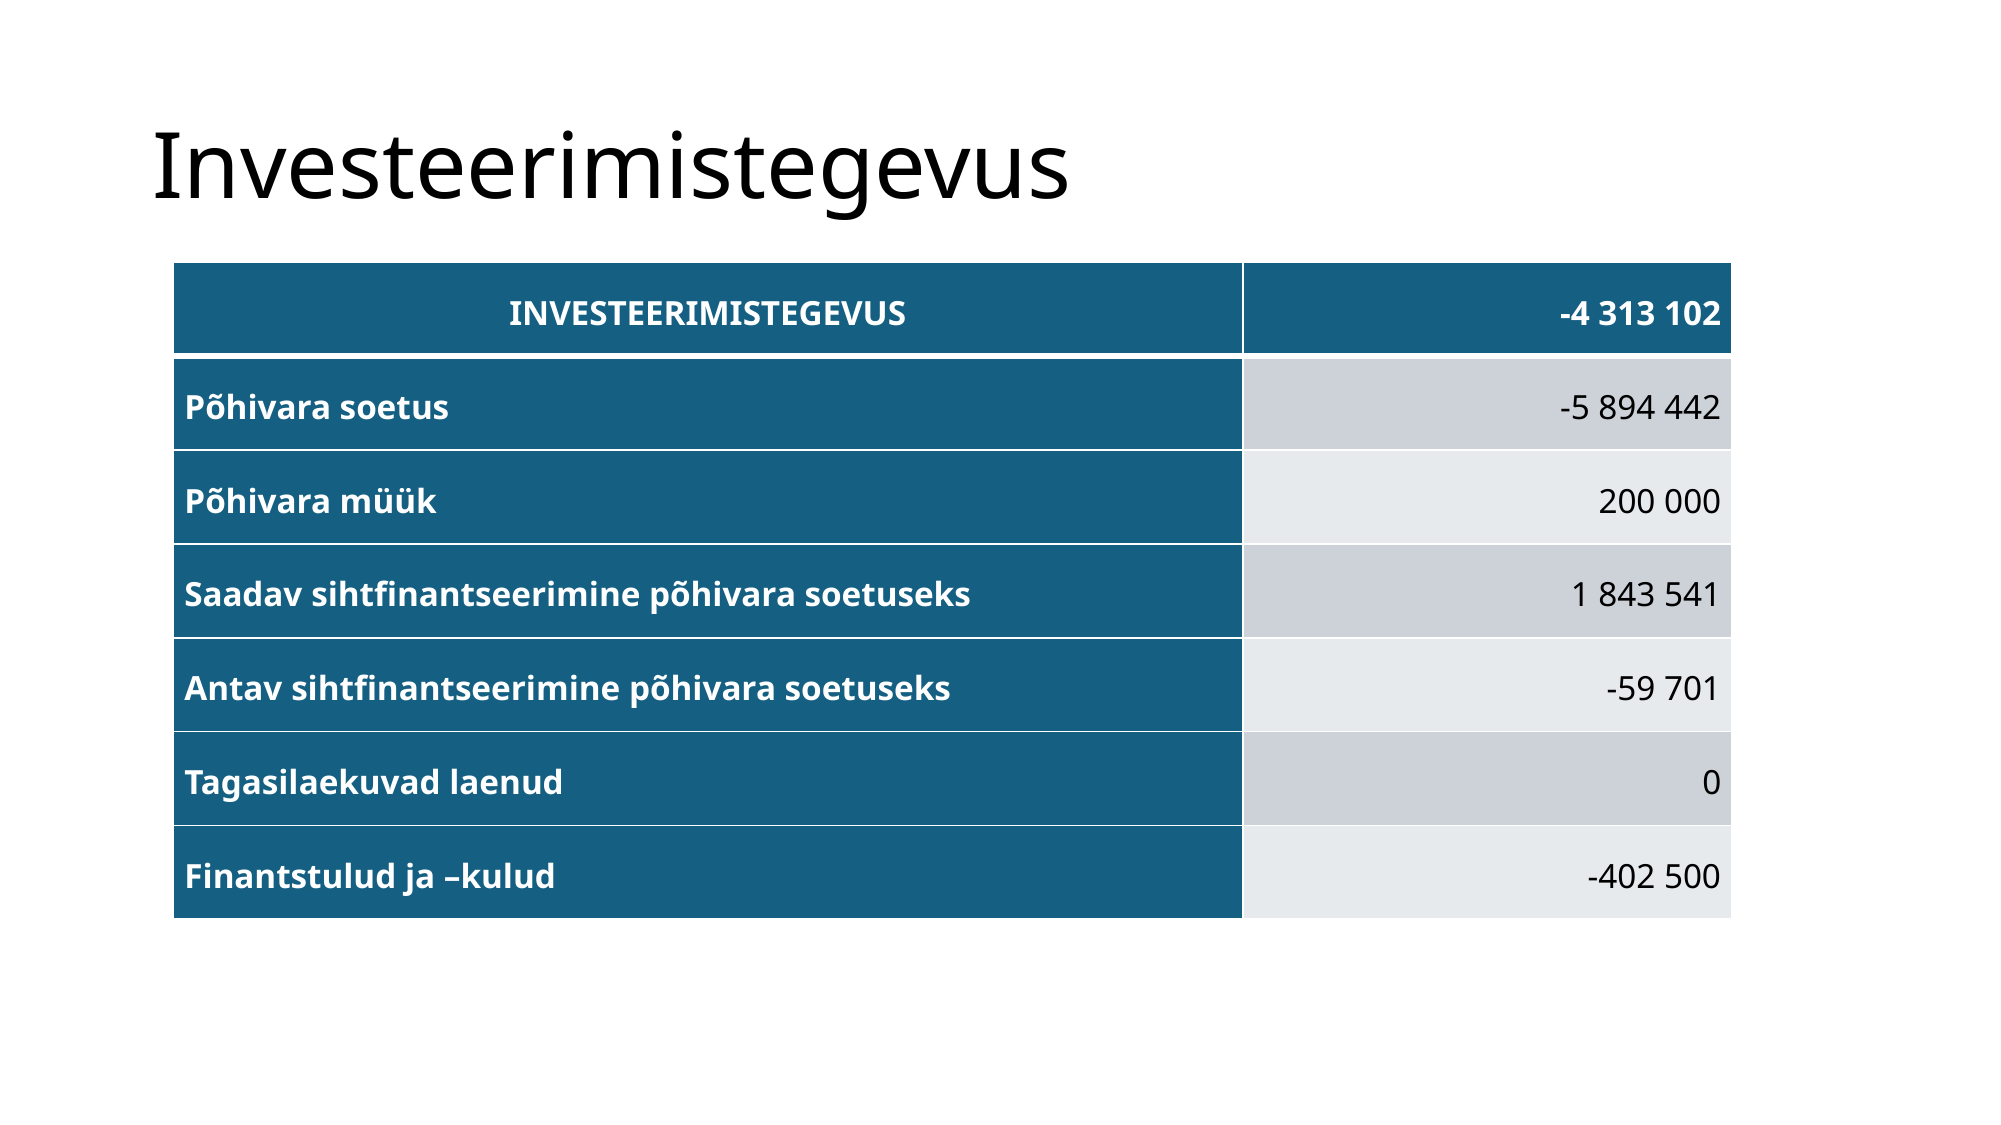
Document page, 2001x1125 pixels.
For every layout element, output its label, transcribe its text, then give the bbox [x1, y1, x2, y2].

table_cell 200 000 [1244, 451, 1731, 543]
table_cell Põhivara müük [174, 451, 1242, 543]
table_header -4 313 102 [1244, 263, 1731, 353]
table_cell Antav sihtfinantseerimine põhivara soetuseks [174, 639, 1242, 731]
table_cell Saadav sihtfinantseerimine põhivara soetuseks [174, 545, 1242, 637]
title Investeerimistegevus [137, 59, 1863, 278]
table_cell 0 [1244, 732, 1731, 825]
table_cell 1 843 541 [1244, 545, 1731, 637]
table_cell -402 500 [1244, 826, 1731, 918]
table_header INVESTEERIMISTEGEVUS [174, 263, 1242, 353]
table_cell Põhivara soetus [174, 359, 1242, 449]
table_cell Finantstulud ja –kulud [174, 826, 1242, 918]
table_cell Tagasilaekuvad laenud [174, 732, 1242, 825]
table_cell -59 701 [1244, 639, 1731, 731]
table_cell -5 894 442 [1244, 359, 1731, 449]
